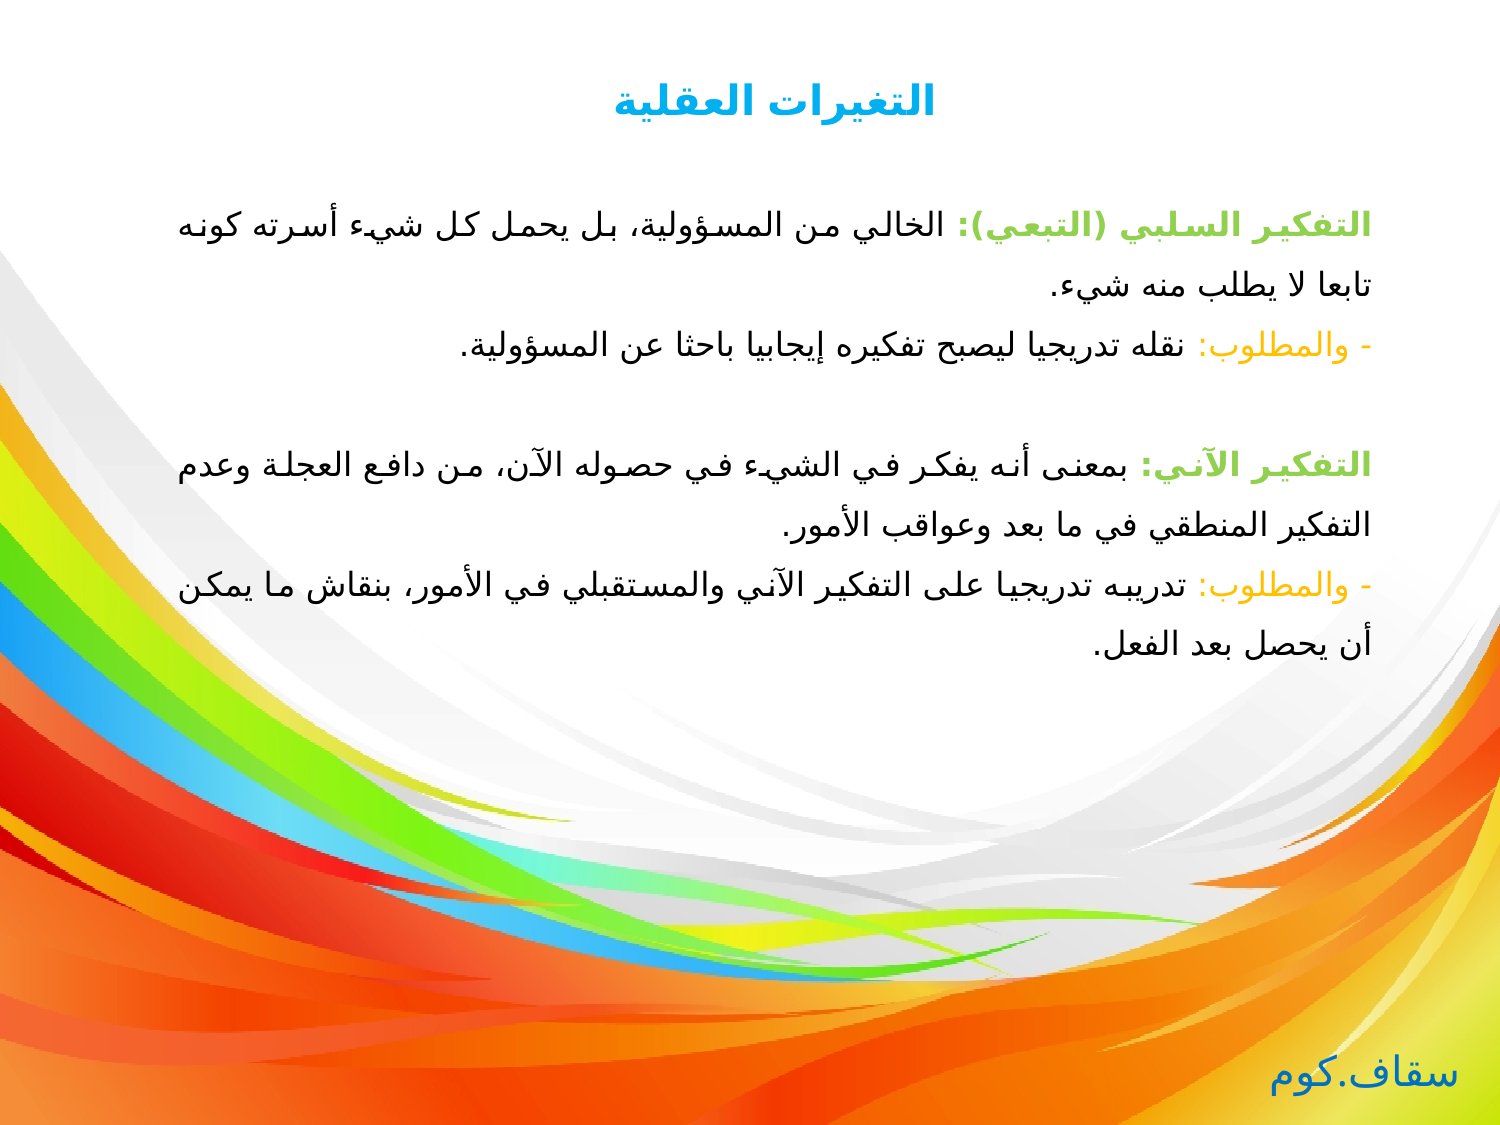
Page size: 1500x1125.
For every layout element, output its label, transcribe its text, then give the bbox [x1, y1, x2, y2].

picture [0, 0, 1500, 1125]
text_box التغيرات العقلية التفكير السلبي (التبعي): الخالي من المسؤولية، بل يحمل كل شيء أسرته كونه تابعا لا يطلب منه شيء. - والمطلوب: نقله تدريجيا ليصبح تفكيره إيجابيا باحثا عن المسؤولية. التفكير الآني: بمعنى أنه يفكر في الشيء في حصوله الآن، من دافع العجلة وعدم التفكير المنطقي في ما بعد وعواقب الأمور. - والمطلوب: تدريبه تدريجيا على التفكير الآني والمستقبلي في الأمور، بنقاش ما يمكن أن يحصل بعد الفعل. [162, 41, 1388, 730]
